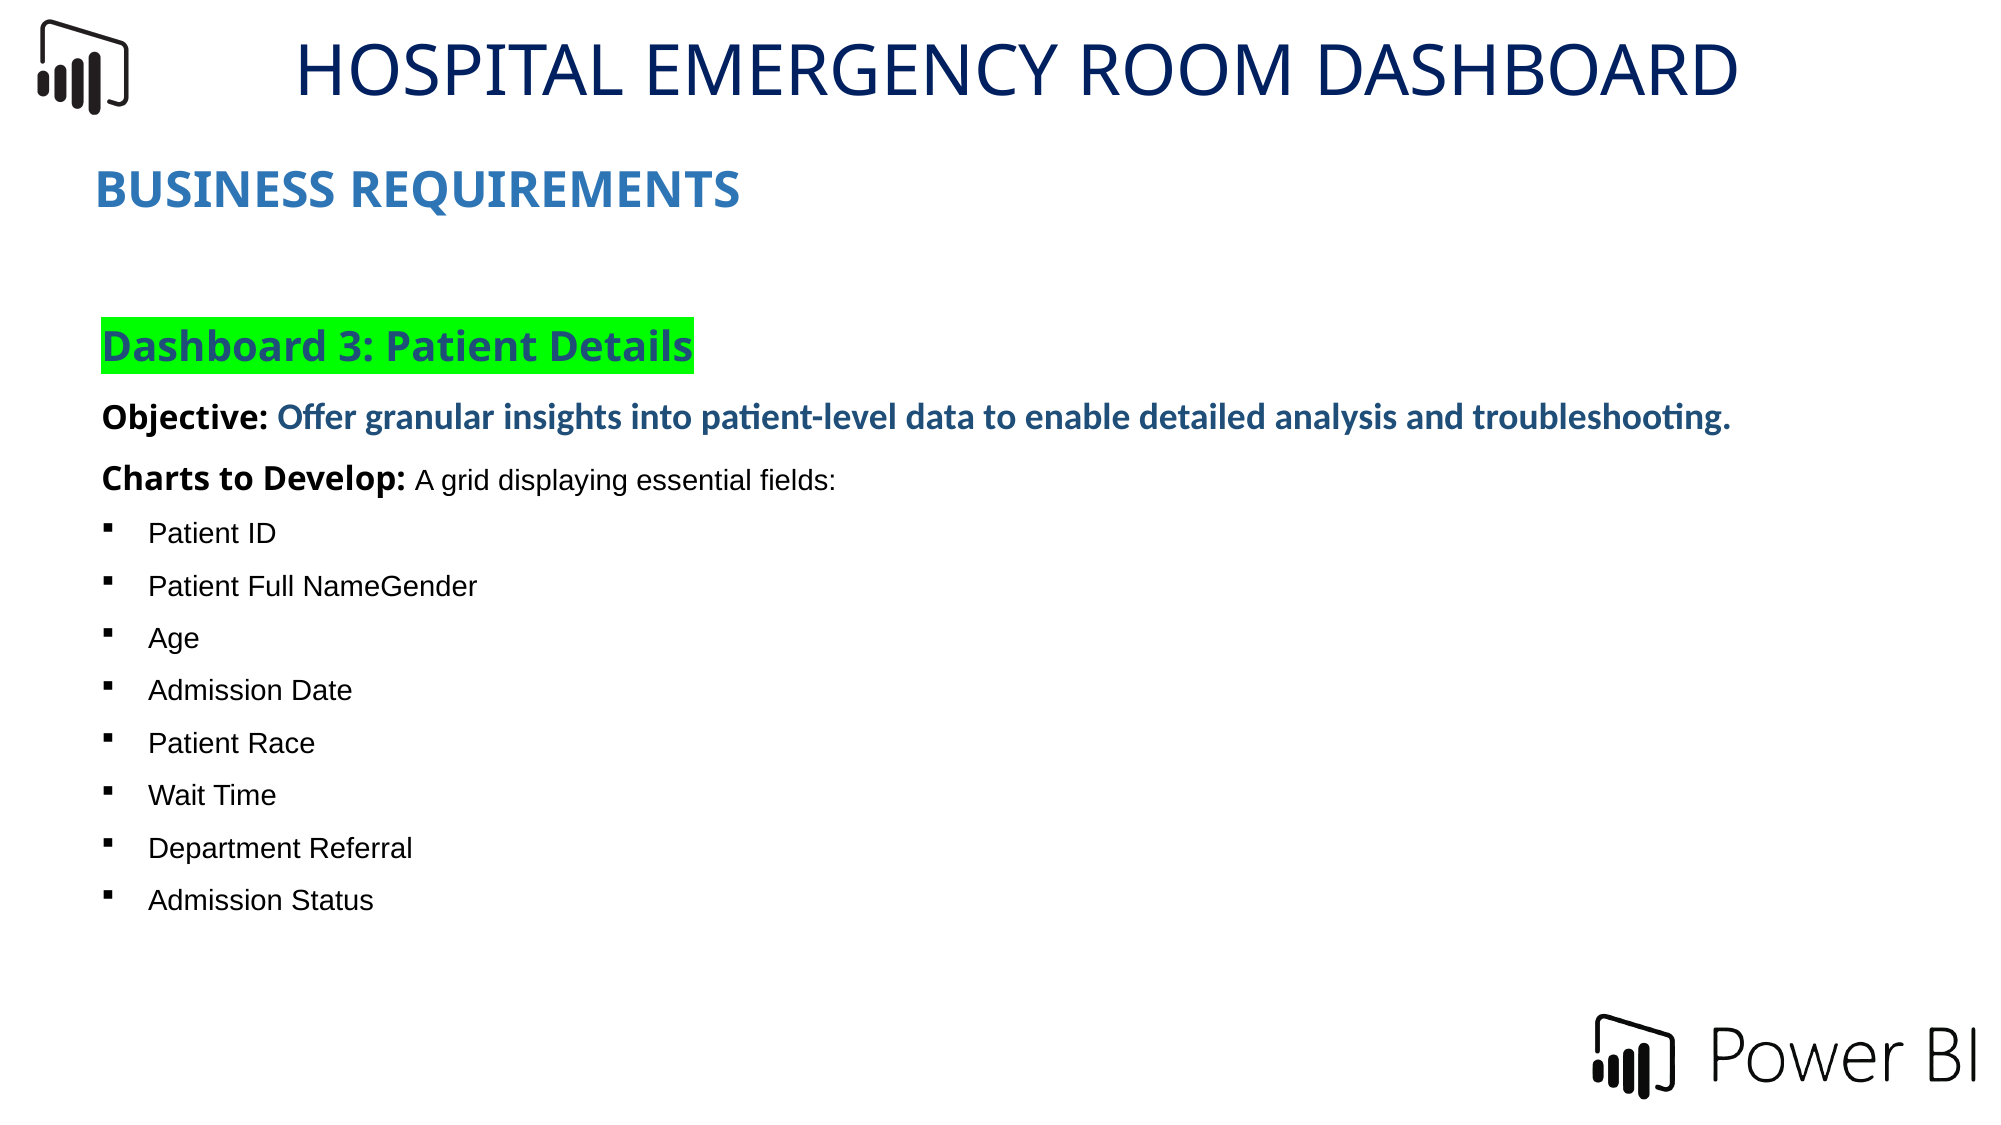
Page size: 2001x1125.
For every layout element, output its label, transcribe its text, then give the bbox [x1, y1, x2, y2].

text_box BUSINESS REQUIREMENTS [79, 140, 1019, 236]
picture [35, 19, 131, 115]
picture [1582, 1003, 1986, 1105]
text_box Dashboard 3: Patient Details Objective: Offer granular insights into patient-level data to enable detailed analysis and troubleshooting. Charts to Develop: A grid displaying essential fields: Patient ID Patient Full NameGender Age Admission Date Patient Race Wait Time Department Referral Admission Status [86, 287, 1952, 924]
text_box HOSPITAL EMERGENCY ROOM DASHBOARD [231, 19, 1807, 116]
